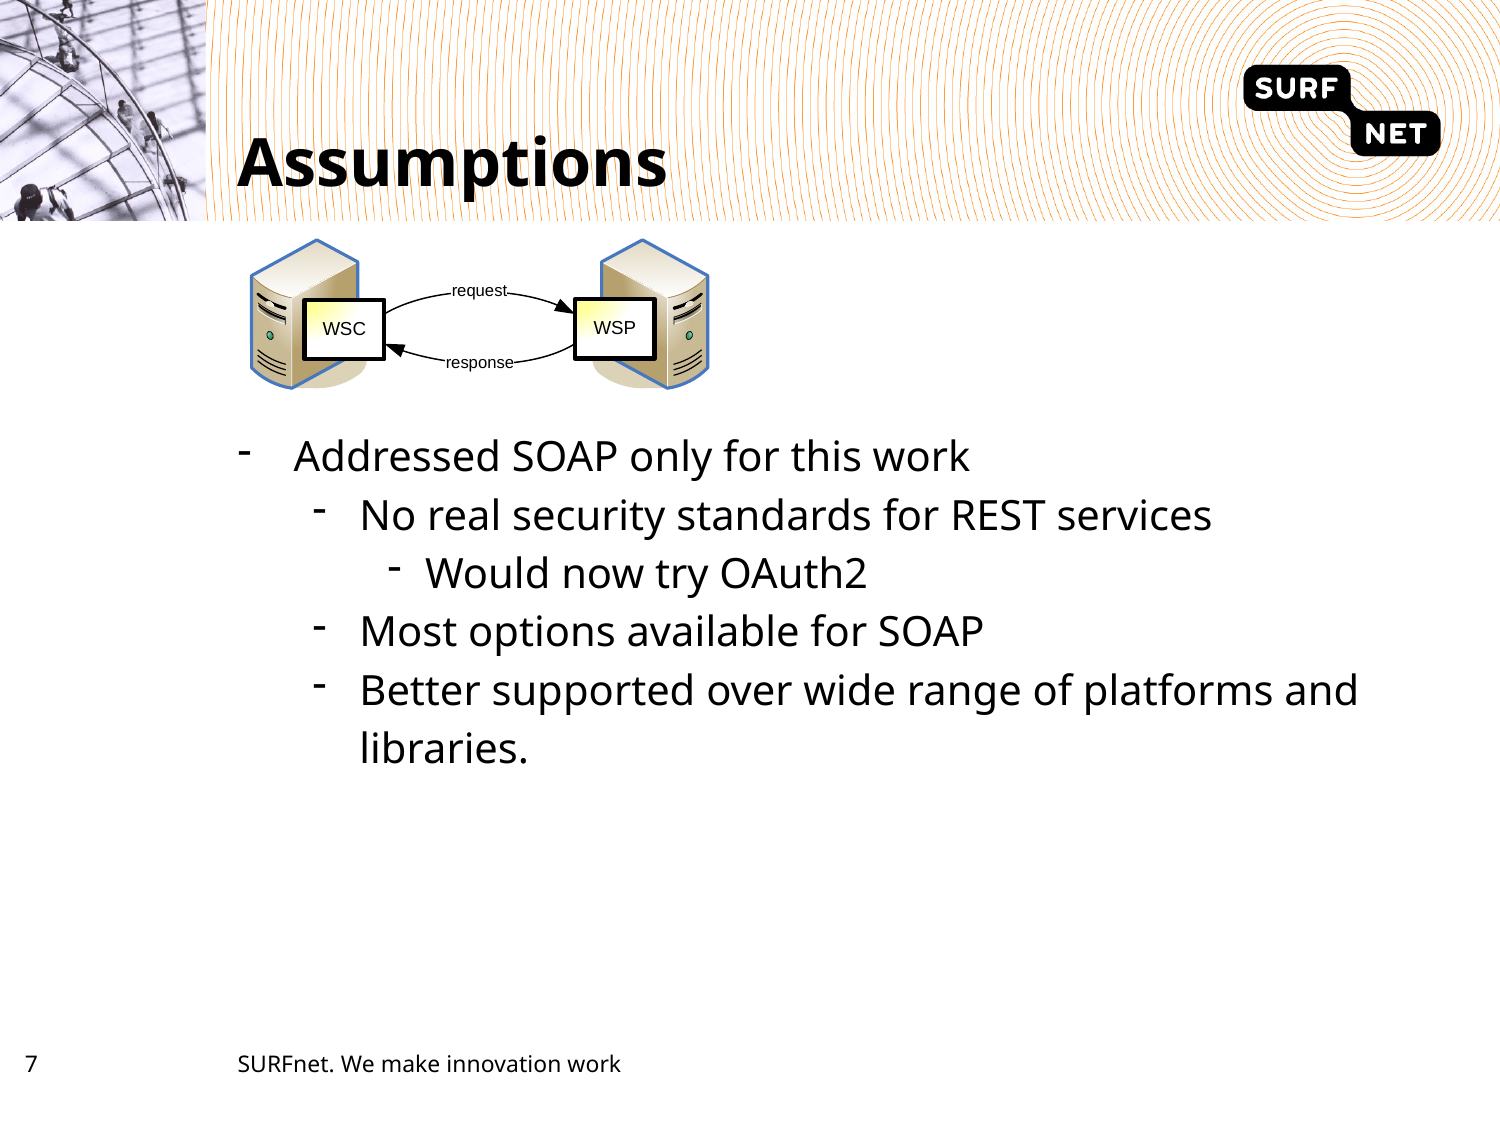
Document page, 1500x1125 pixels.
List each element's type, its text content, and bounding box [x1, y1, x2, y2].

footer SURFnet. We make innovation work [237, 1049, 1388, 1125]
slide_number 6 [24, 1049, 201, 1125]
title Assumptions [237, 24, 1176, 201]
list Addressed SOAP only for this work No real security standards for REST services Would now try OAuth2 Most options available for SOAP Better supported over wide range of platforms and libraries. [237, 421, 1388, 1001]
picture [0, 1, 1500, 221]
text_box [245, 234, 714, 394]
